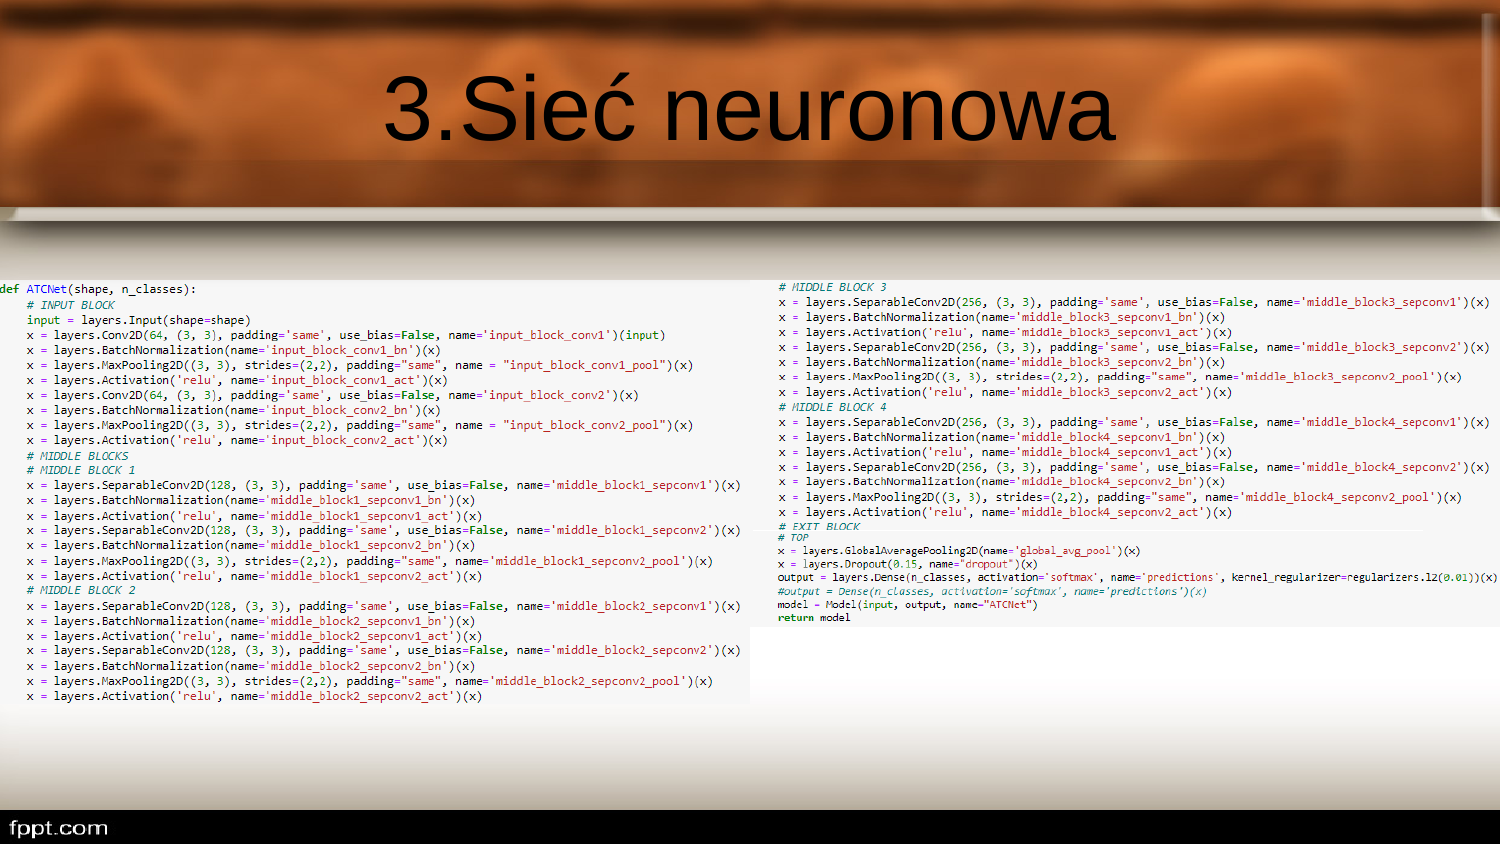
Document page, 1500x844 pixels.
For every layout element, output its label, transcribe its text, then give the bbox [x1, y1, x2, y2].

picture [0, 0, 1500, 844]
title 3.Sieć neuronowa [75, 33, 1425, 175]
